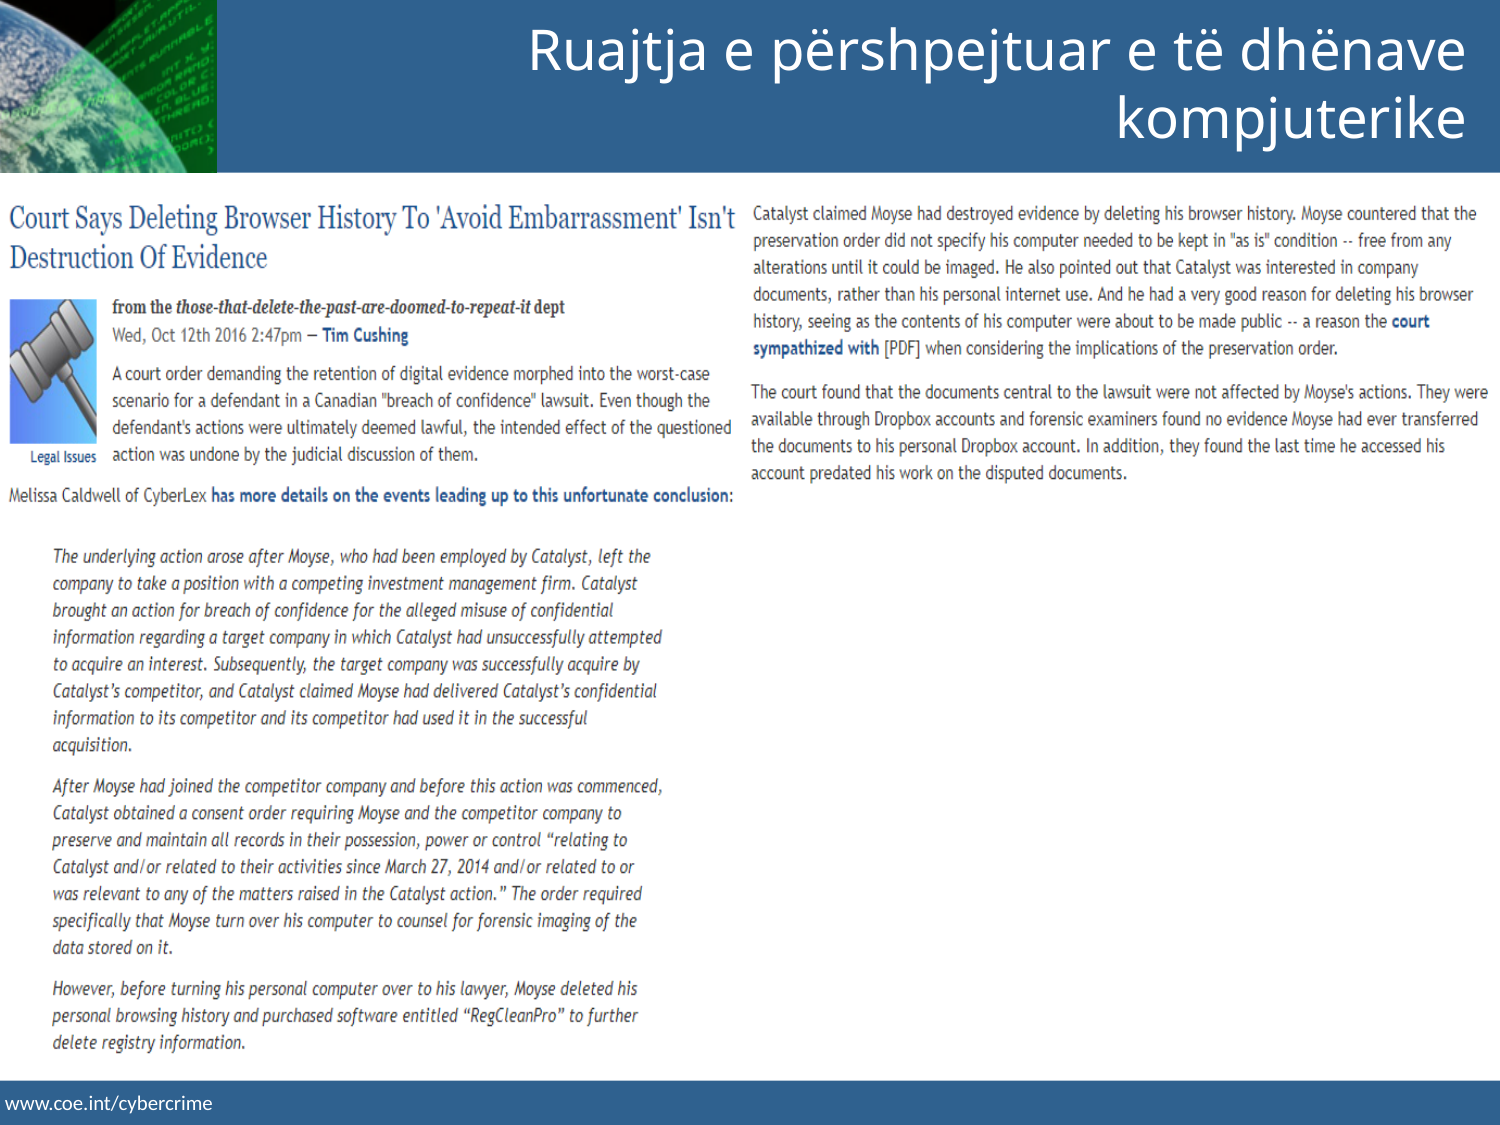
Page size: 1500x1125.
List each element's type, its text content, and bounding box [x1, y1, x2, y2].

picture [0, 0, 217, 173]
text_box Ruajtja e përshpejtuar e të dhënave kompjuterike [230, 7, 1483, 157]
picture [0, 196, 1500, 1059]
